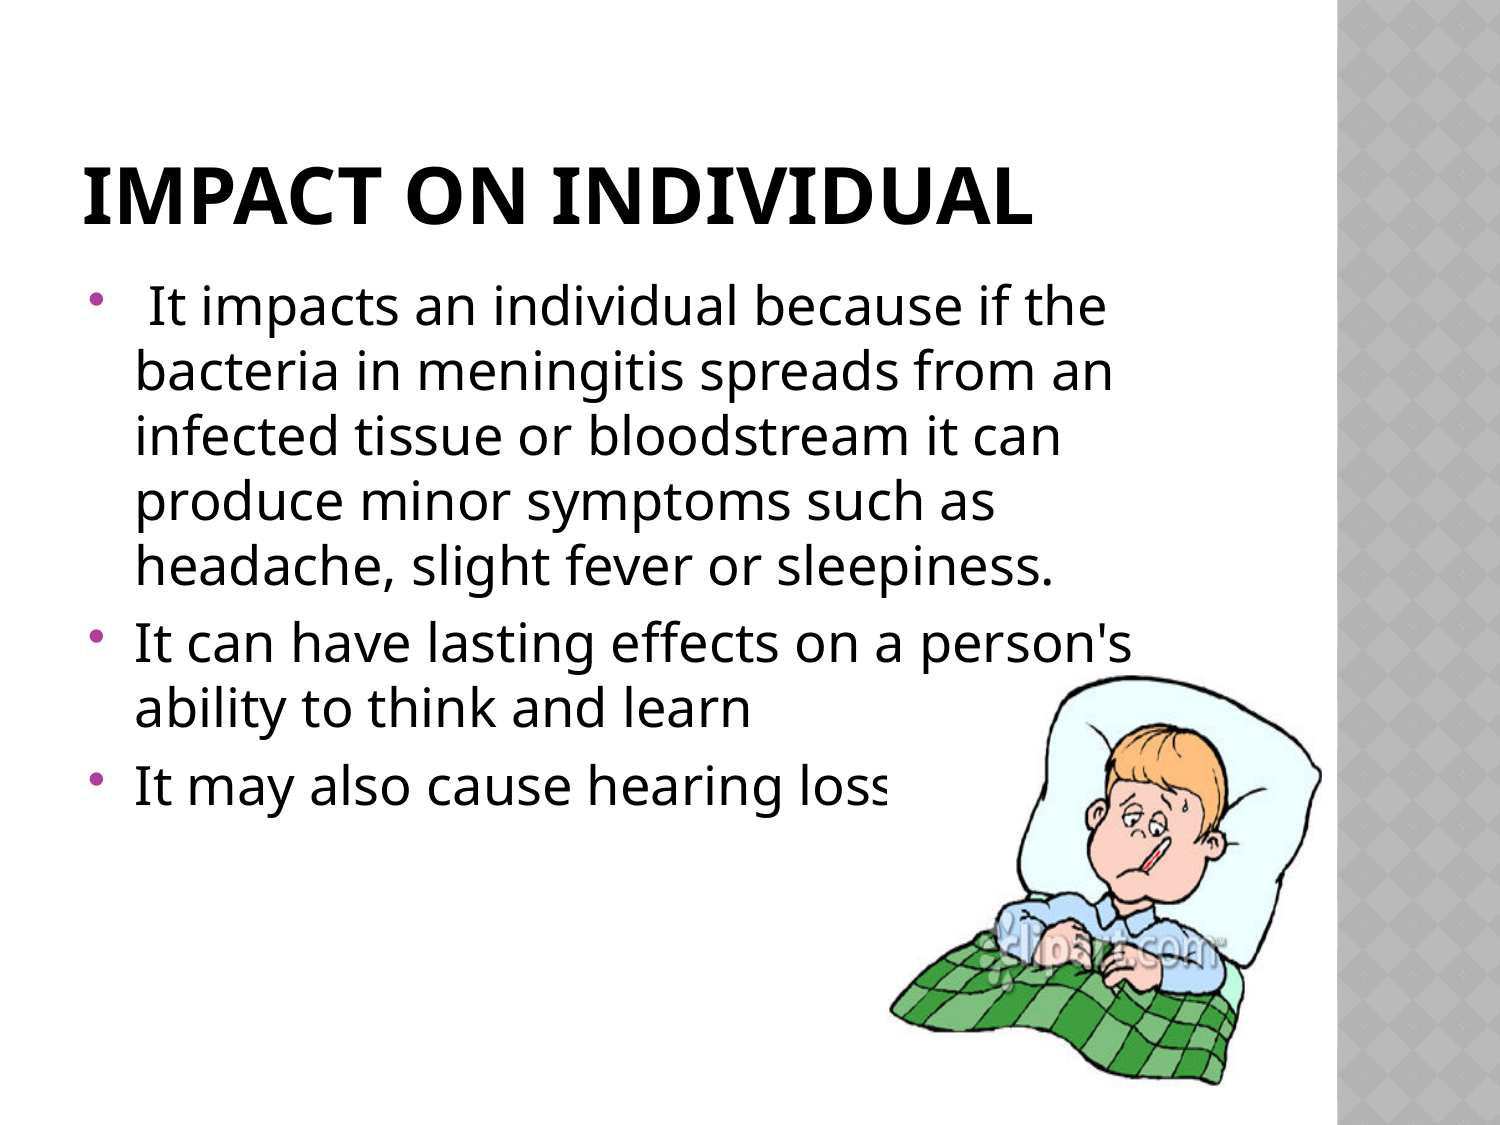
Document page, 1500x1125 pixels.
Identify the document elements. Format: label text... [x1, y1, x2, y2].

title Impact on individual [75, 52, 1263, 240]
list It impacts an individual because if the bacteria in meningitis spreads from an infected tissue or bloodstream it can produce minor symptoms such as headache, slight fever or sleepiness. It can have lasting effects on a person's ability to think and learn It may also cause hearing loss. [75, 264, 1263, 1059]
picture [887, 674, 1323, 1095]
